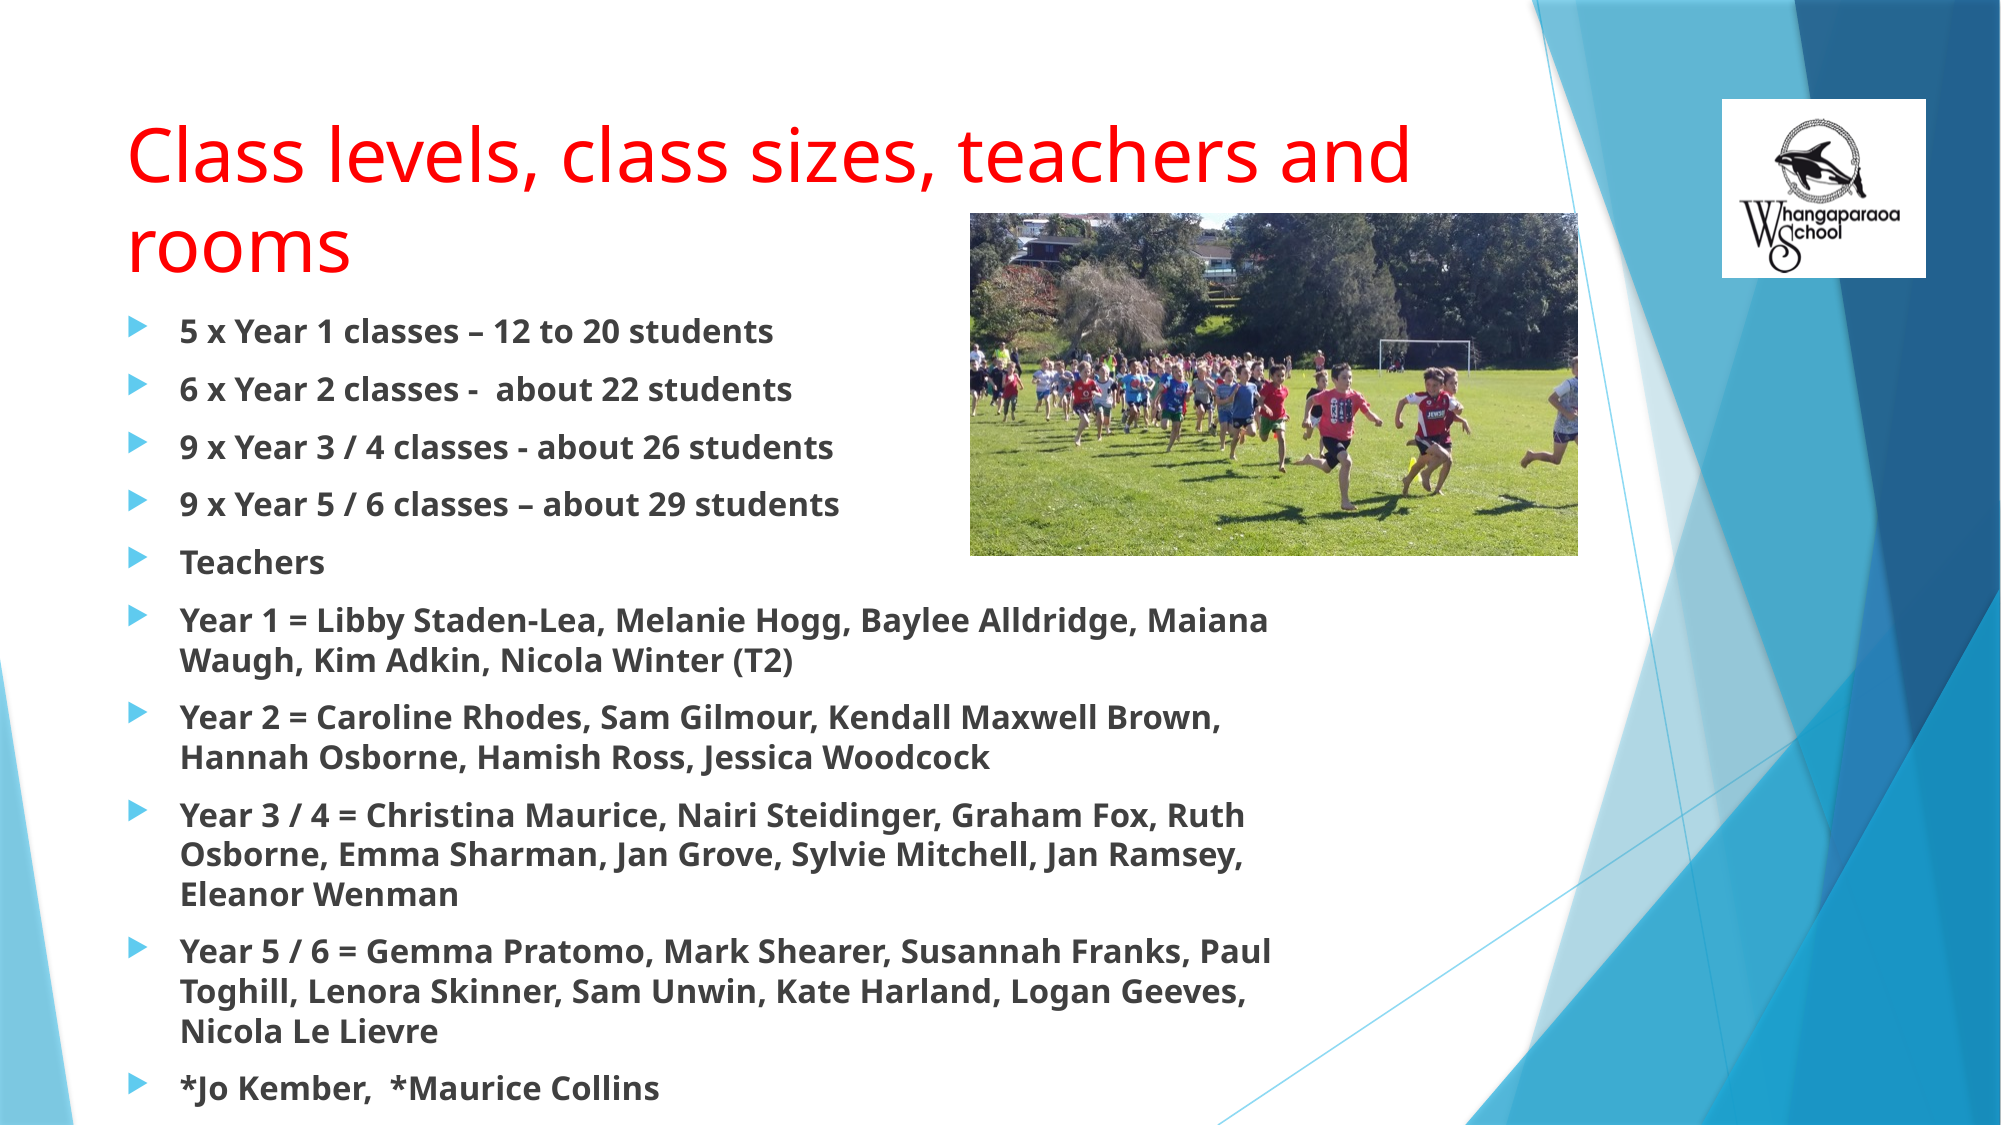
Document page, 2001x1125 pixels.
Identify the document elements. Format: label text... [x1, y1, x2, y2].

picture [1721, 99, 1927, 278]
picture [969, 212, 1579, 556]
title Class levels, class sizes, teachers and rooms [111, 99, 1522, 303]
list 5 x Year 1 classes – 12 to 20 students 6 x Year 2 classes - about 22 students 9 x Year 3 / 4 classes - about 26 students 9 x Year 5 / 6 classes – about 29 students Teachers Year 1 = Libby Staden-Lea, Melanie Hogg, Baylee Alldridge, Maiana Waugh, Kim Adkin, Nicola Winter (T2) Year 2 = Caroline Rhodes, Sam Gilmour, Kendall Maxwell Brown, Hannah Osborne, Hamish Ross, Jessica Woodcock Year 3 / 4 = Christina Maurice, Nairi Steidinger, Graham Fox, Ruth Osborne, Emma Sharman, Jan Grove, Sylvie Mitchell, Jan Ramsey, Eleanor Wenman Year 5 / 6 = Gemma Pratomo, Mark Shearer, Susannah Franks, Paul Toghill, Lenora Skinner, Sam Unwin, Kate Harland, Logan Geeves, Nicola Le Lievre *Jo Kember, *Maurice Collins [111, 303, 1293, 1125]
